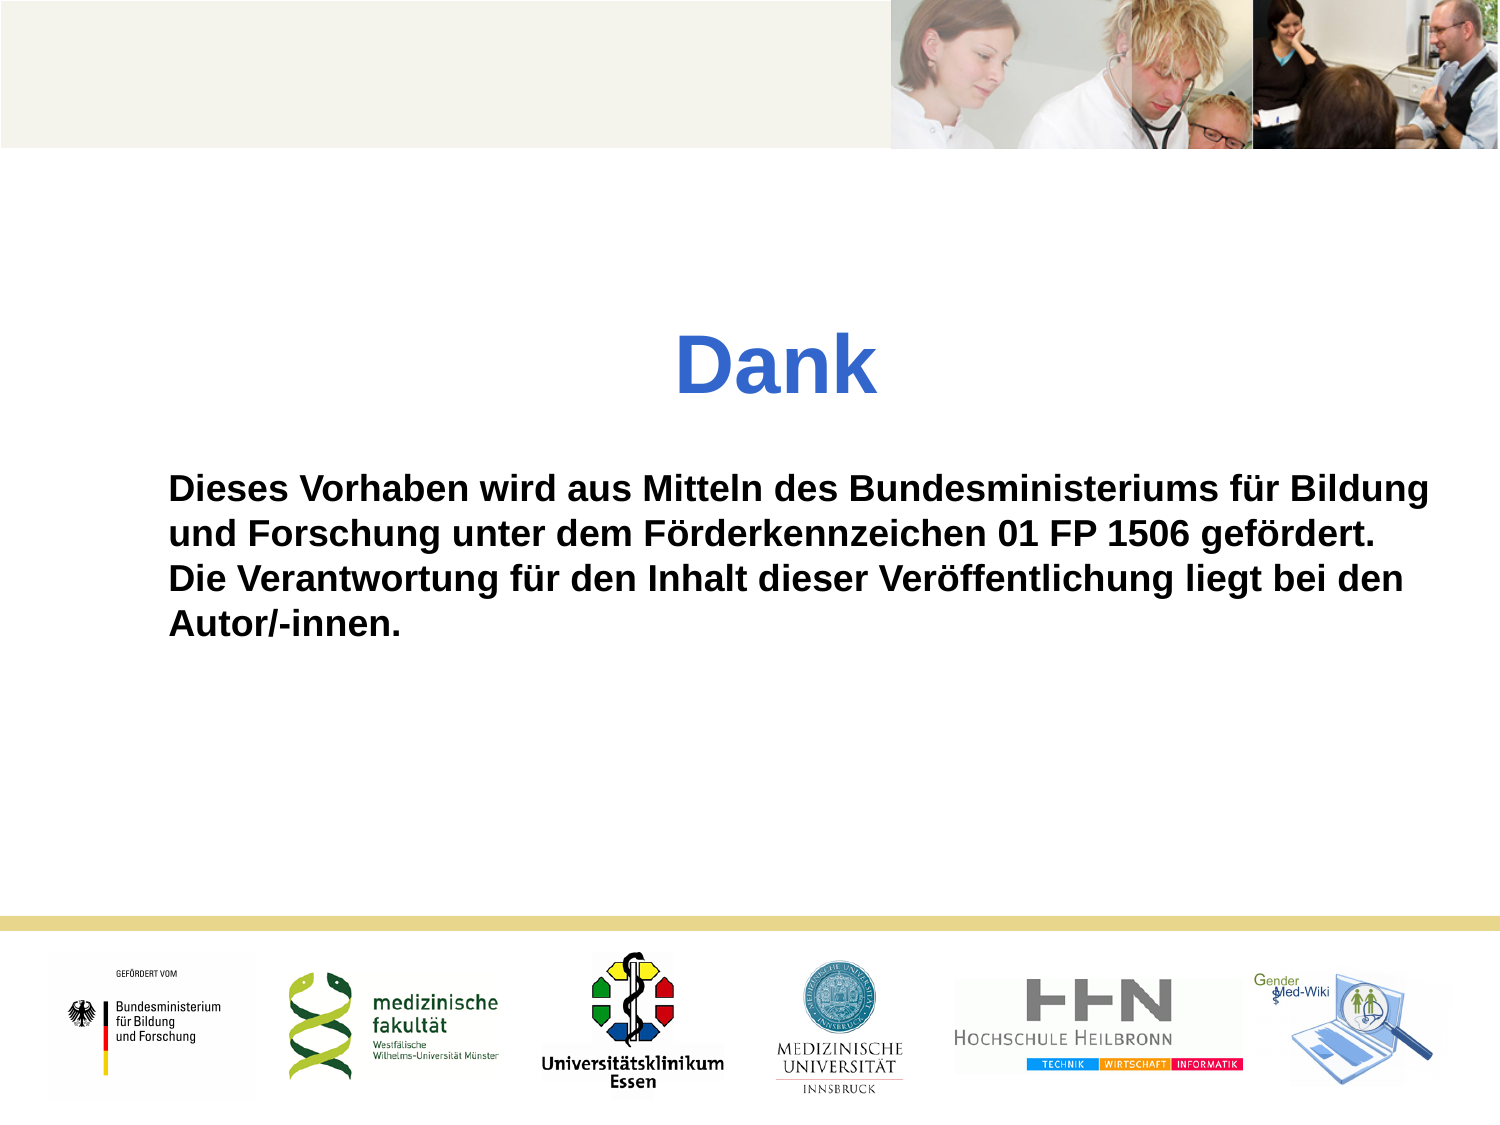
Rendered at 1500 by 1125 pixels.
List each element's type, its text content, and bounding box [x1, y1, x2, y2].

picture [289, 952, 1243, 1100]
text_box Dank [395, 278, 1158, 383]
text_box Dieses Vorhaben wird aus Mitteln des Bundesministeriums für Bildung und Forschung unter dem Förderkennzeichen 01 FP 1506 gefördert. Die Verantwortung für den Inhalt dieser Veröffentlichung liegt bei den Autor/-innen. [153, 456, 1457, 651]
picture [47, 952, 255, 1100]
picture [1246, 965, 1453, 1087]
picture [891, 0, 1500, 150]
